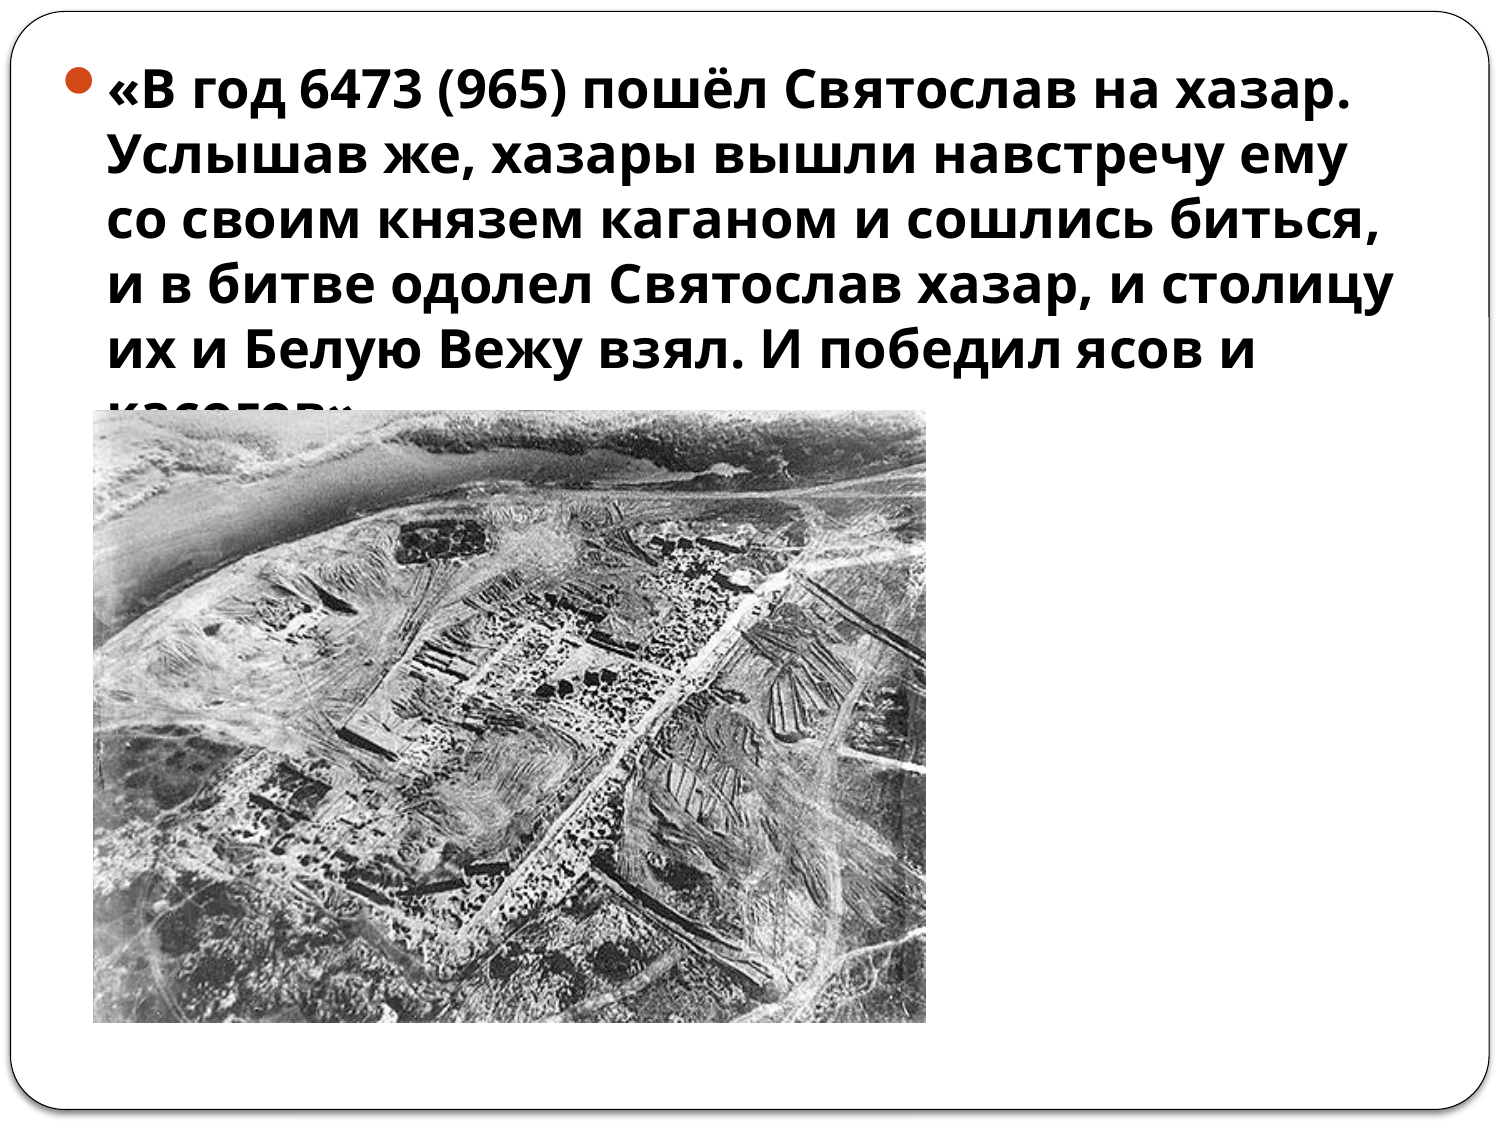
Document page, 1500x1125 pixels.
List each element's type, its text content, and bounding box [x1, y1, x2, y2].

picture [93, 409, 926, 1023]
list «В год 6473 (965) пошёл Святослав на хазар. Услышав же, хазары вышли навстречу ему со своим князем каганом и сошлись биться, и в битве одолел Святослав хазар, и столицу их и Белую Вежу взял. И победил ясов и касогов» [46, 46, 1425, 1067]
